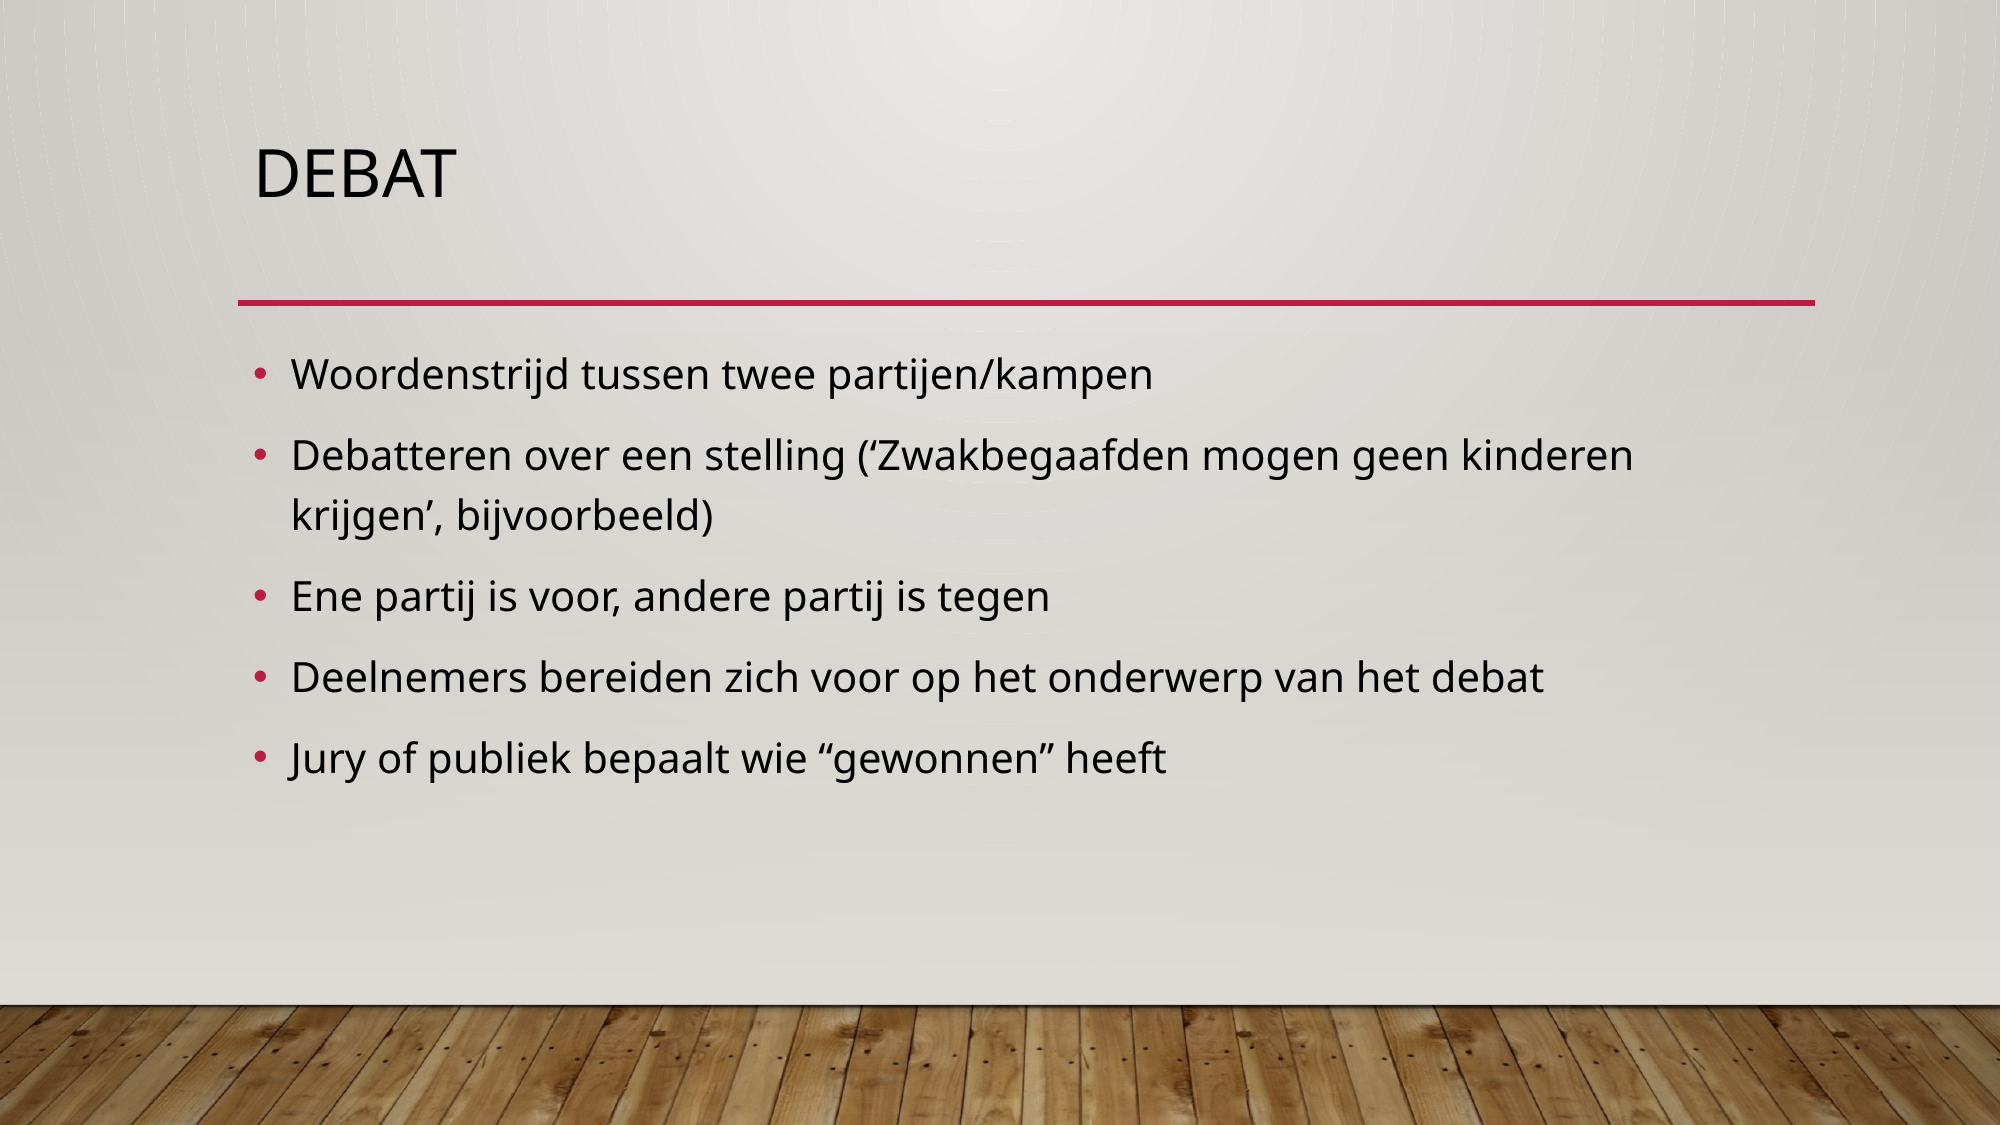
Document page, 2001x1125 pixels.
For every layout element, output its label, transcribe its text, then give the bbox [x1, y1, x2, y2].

picture [0, 1005, 2000, 1125]
title debat [238, 131, 1814, 305]
list Woordenstrijd tussen twee partijen/kampen Debatteren over een stelling (‘Zwakbegaafden mogen geen kinderen krijgen’, bijvoorbeeld) Ene partij is voor, andere partij is tegen Deelnemers bereiden zich voor op het onderwerp van het debat Jury of publiek bepaalt wie “gewonnen” heeft [238, 330, 1814, 897]
